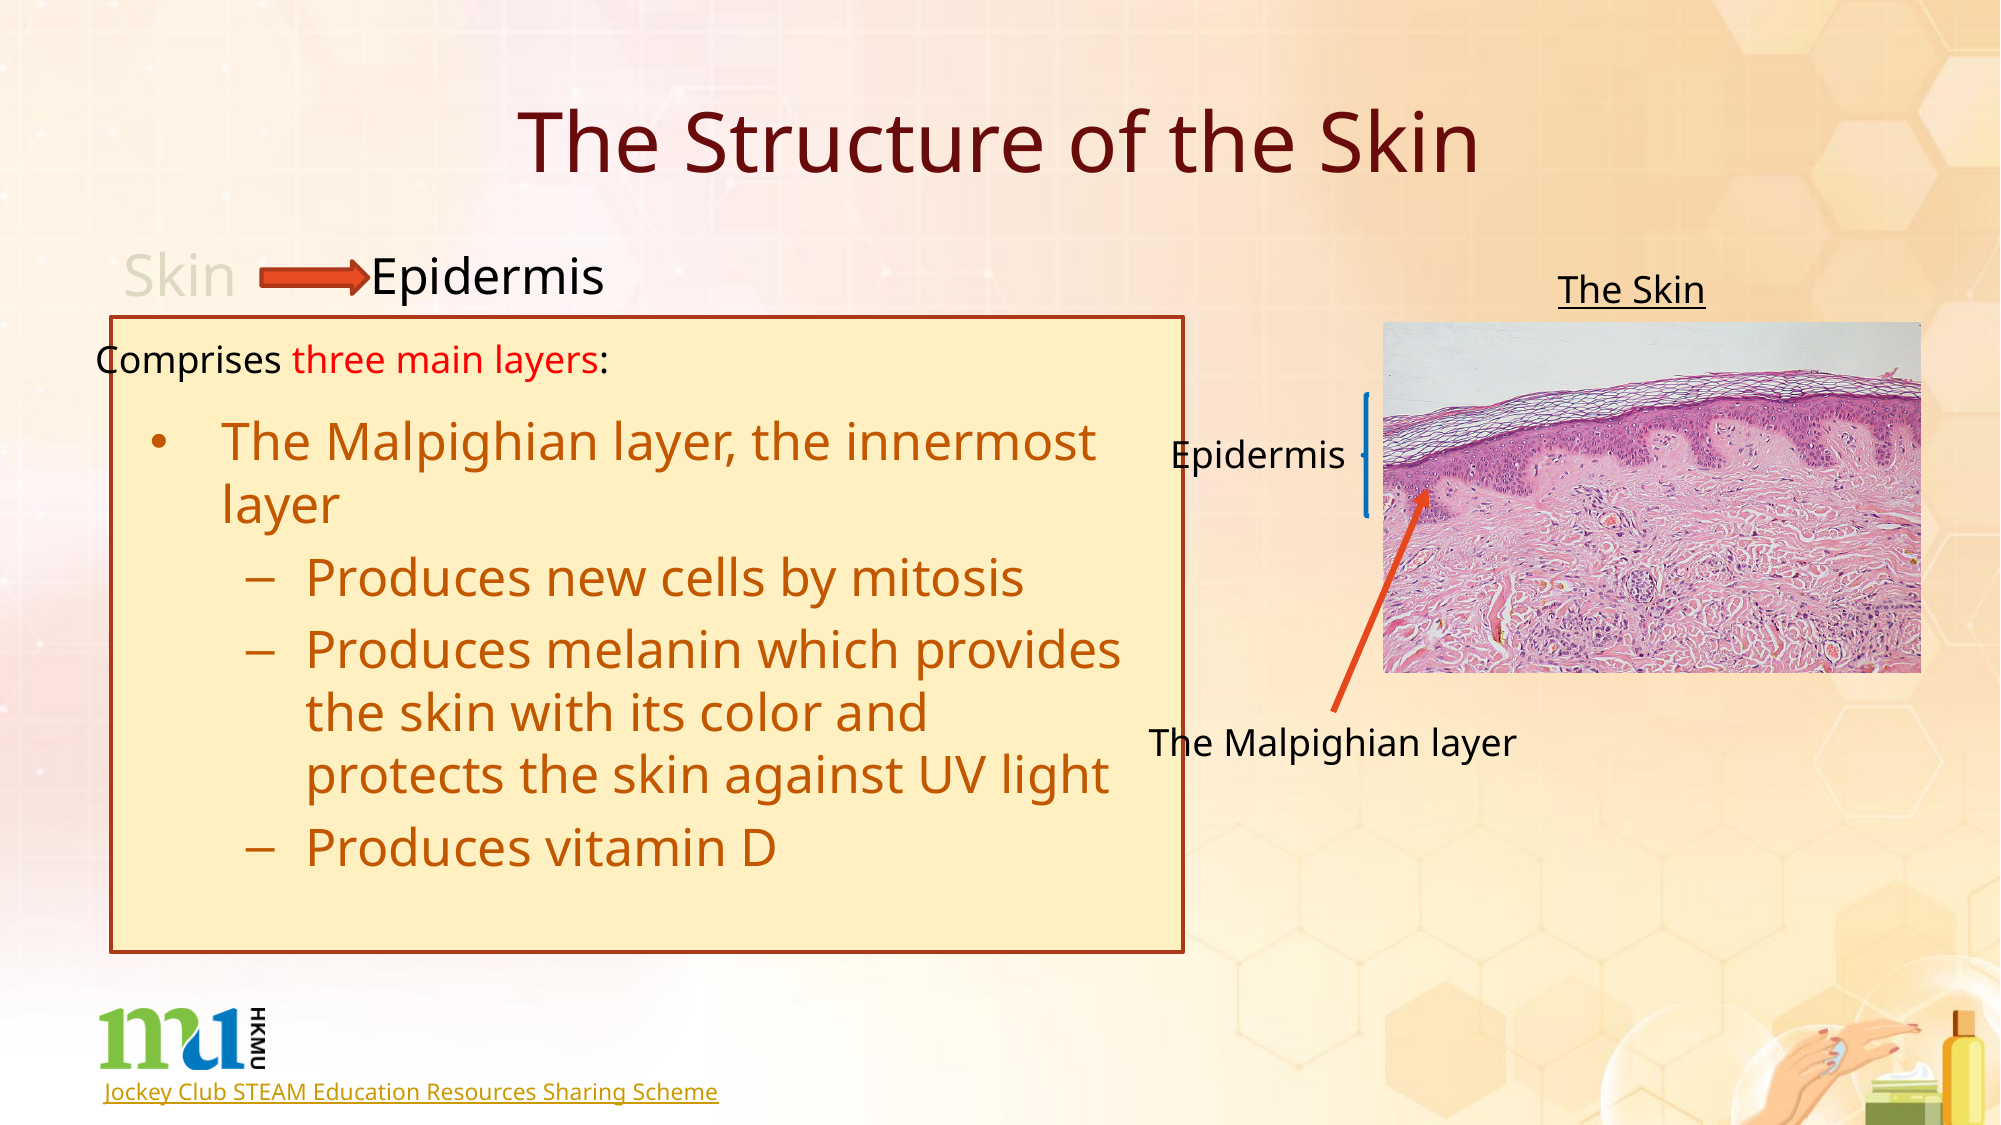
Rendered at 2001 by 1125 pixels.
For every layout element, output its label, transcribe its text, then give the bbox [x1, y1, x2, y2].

text_box [109, 315, 1185, 954]
text_box Skin [108, 230, 252, 316]
text_box [259, 259, 371, 296]
picture [0, 0, 2001, 1125]
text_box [1179, 258, 1921, 756]
text_box Epidermis [355, 236, 621, 312]
list The Malpighian layer, the innermost layer Produces new cells by mitosis Produces melanin which provides the skin with its color and protects the skin against UV light Produces vitamin D [129, 398, 1153, 947]
title The Structure of the Skin [99, 45, 1900, 233]
text_box Comprises three main layers: [80, 329, 624, 434]
